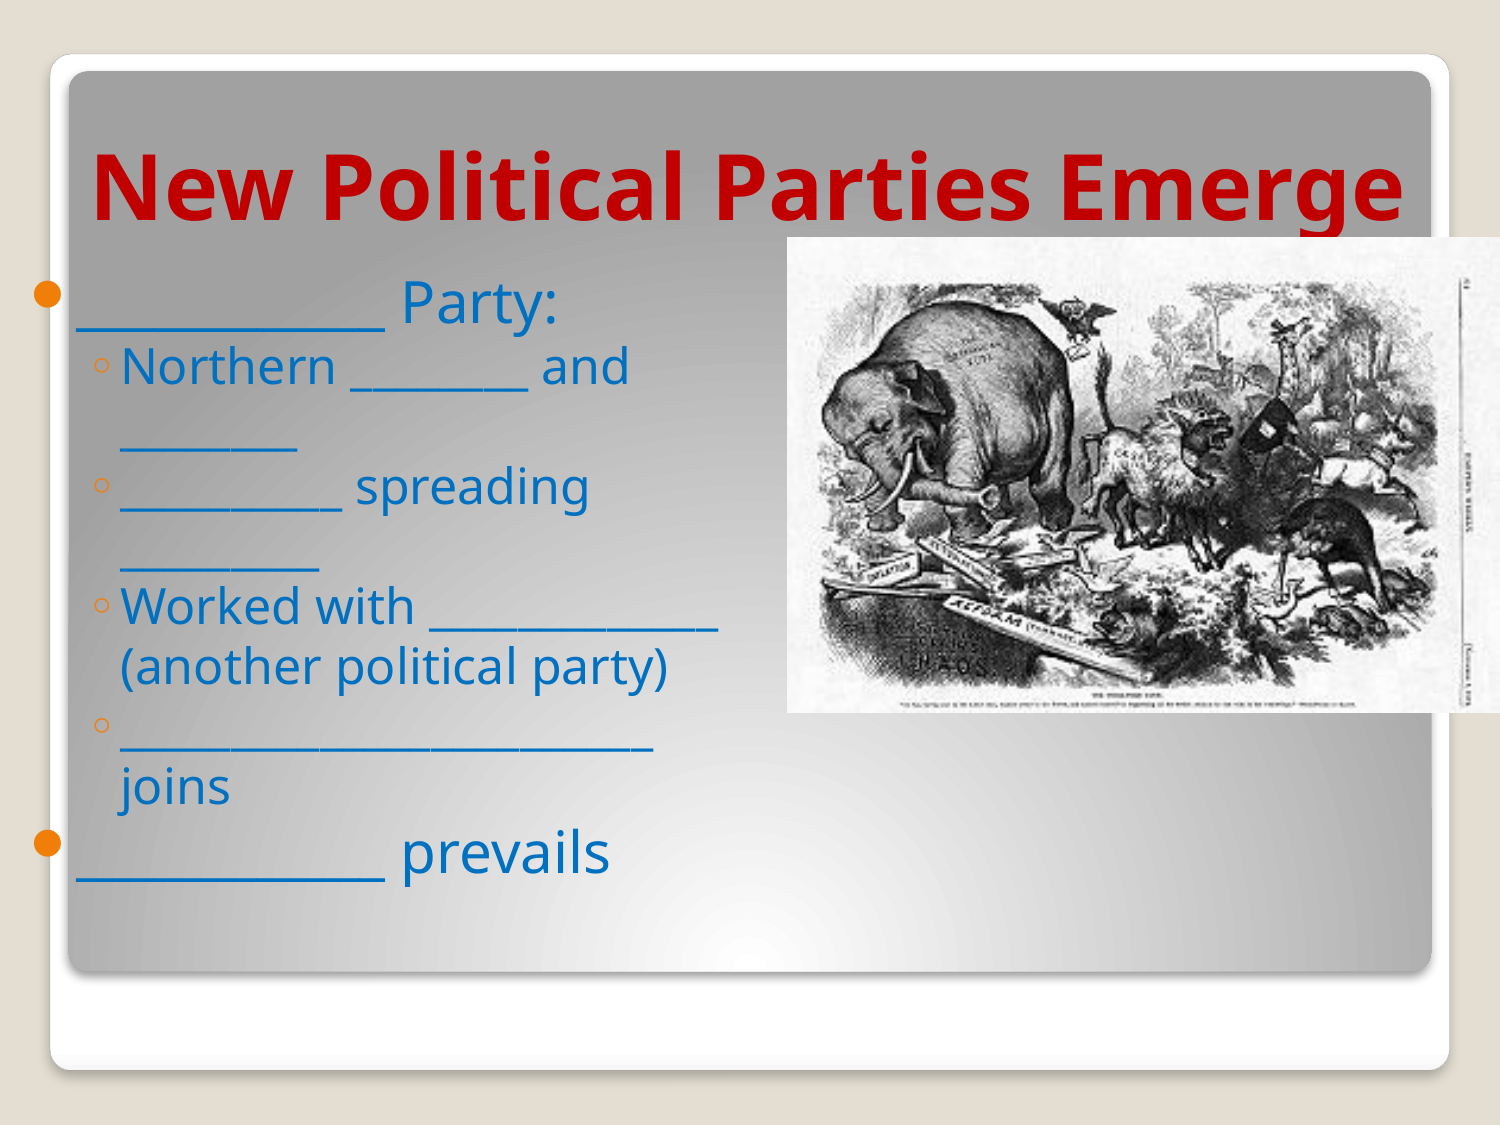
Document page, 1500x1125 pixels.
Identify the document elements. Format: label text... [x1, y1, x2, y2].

list ____________ Party: Northern ________ and ________ __________ spreading _________ Worked with _____________ (another political party) ________________________ joins ____________ prevails [0, 249, 788, 1013]
picture [787, 237, 1500, 713]
title New Political Parties Emerge [75, 58, 1425, 247]
